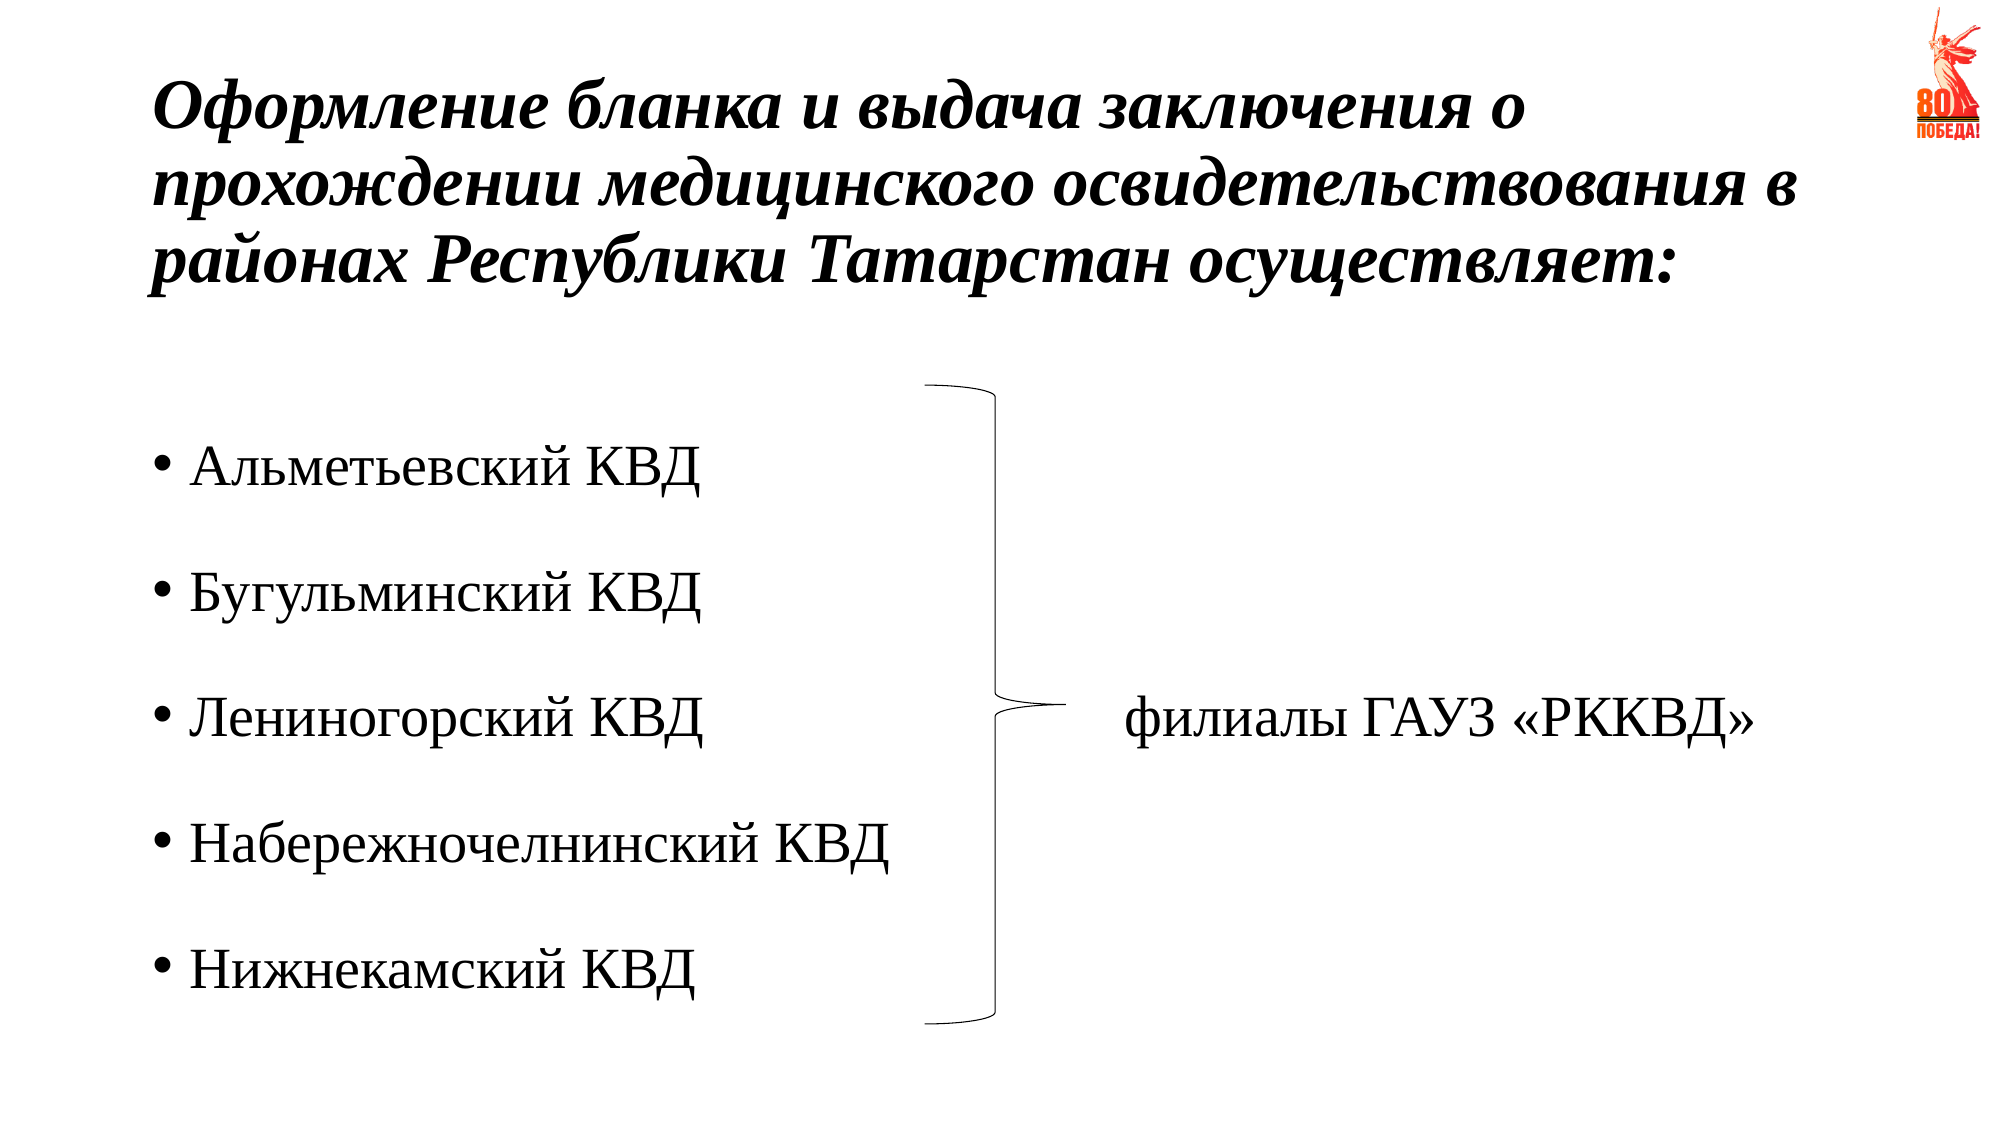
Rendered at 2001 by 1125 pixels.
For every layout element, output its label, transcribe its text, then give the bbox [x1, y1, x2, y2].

list Альметьевский КВД Бугульминский КВД Лениногорский КВД филиалы ГАУЗ «РККВД» Набережночелнинский КВД Нижнекамский КВД [959, 385, 1863, 1014]
text_box [924, 384, 1066, 1025]
picture [1896, 0, 2000, 147]
title Оформление бланка и выдача заключения о прохождении медицинского освидетельствования в районах Республики Татарстан осуществляет: [137, 59, 1863, 306]
list Альметьевский КВД Бугульминский КВД Лениногорский КВД филиалы ГАУЗ «РККВД» Набережночелнинский КВД Нижнекамский КВД [137, 385, 924, 1014]
